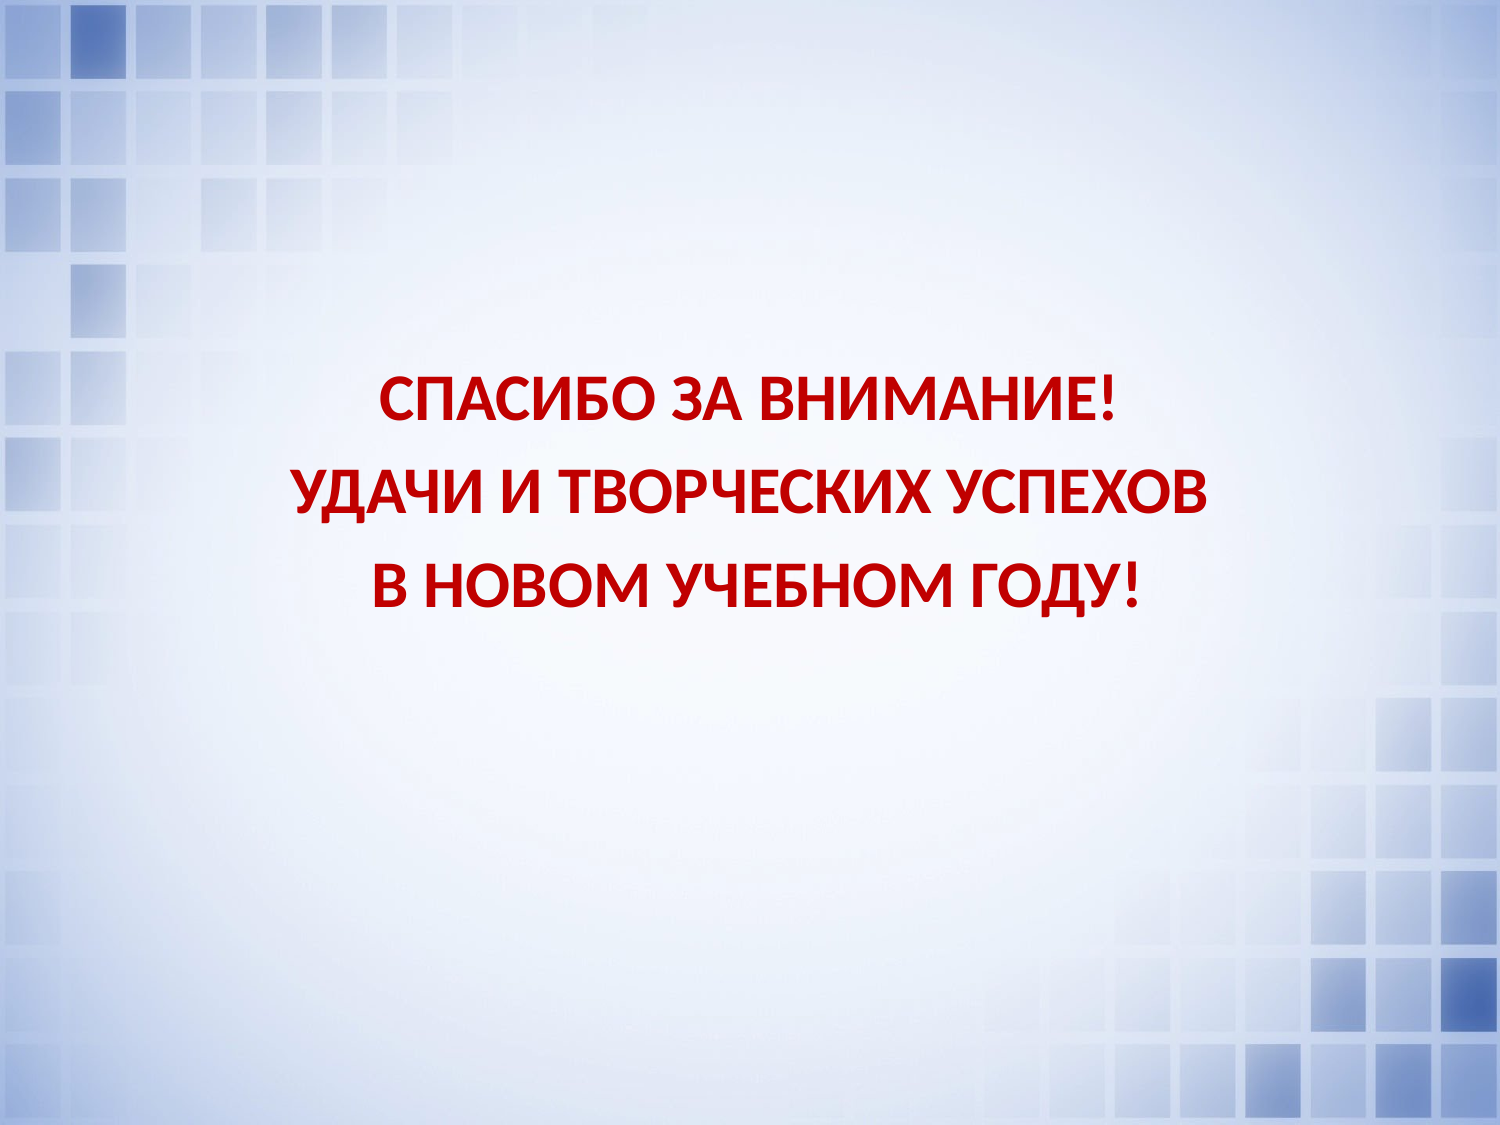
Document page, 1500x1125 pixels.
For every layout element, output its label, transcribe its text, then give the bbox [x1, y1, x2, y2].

picture [0, 0, 1500, 1125]
list СПАСИБО ЗА ВНИМАНИЕ! УДАЧИ И ТВОРЧЕСКИХ УСПЕХОВ В НОВОМ УЧЕБНОМ ГОДУ! [75, 66, 1425, 1005]
